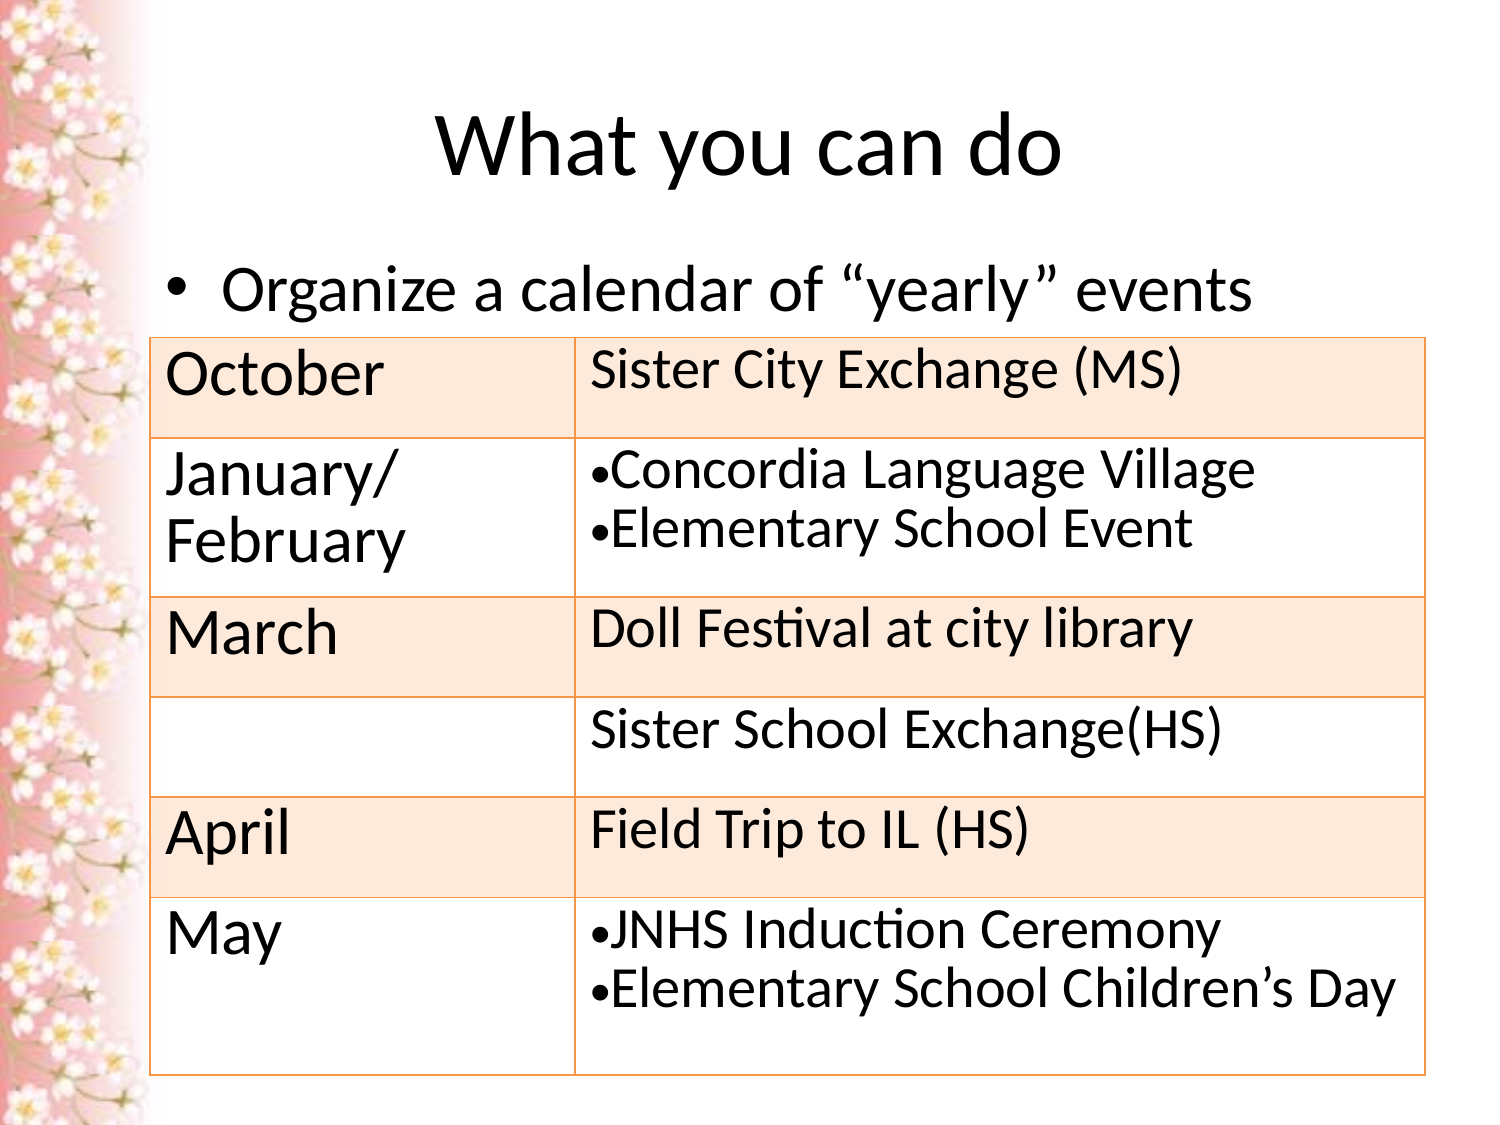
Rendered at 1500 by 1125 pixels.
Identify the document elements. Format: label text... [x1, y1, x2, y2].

table_cell May [151, 898, 574, 1074]
table_cell JNHS Induction Ceremony Elementary School Children’s Day [576, 898, 1424, 1074]
table_header Sister City Exchange (MS) [576, 338, 1424, 437]
list Organize a calendar of “yearly” events [150, 237, 1500, 350]
title What you can do [75, 45, 1425, 233]
table_header October [151, 338, 574, 437]
table_cell Field Trip to IL (HS) [576, 798, 1424, 897]
picture [0, 0, 1500, 1125]
table_cell Sister School Exchange(HS) [576, 698, 1424, 796]
table_cell [151, 698, 574, 796]
table_cell January/ February [151, 439, 574, 596]
table_cell Concordia Language Village Elementary School Event [576, 439, 1424, 596]
table_cell March [151, 598, 574, 696]
table_cell Doll Festival at city library [576, 598, 1424, 696]
table_cell April [151, 798, 574, 897]
